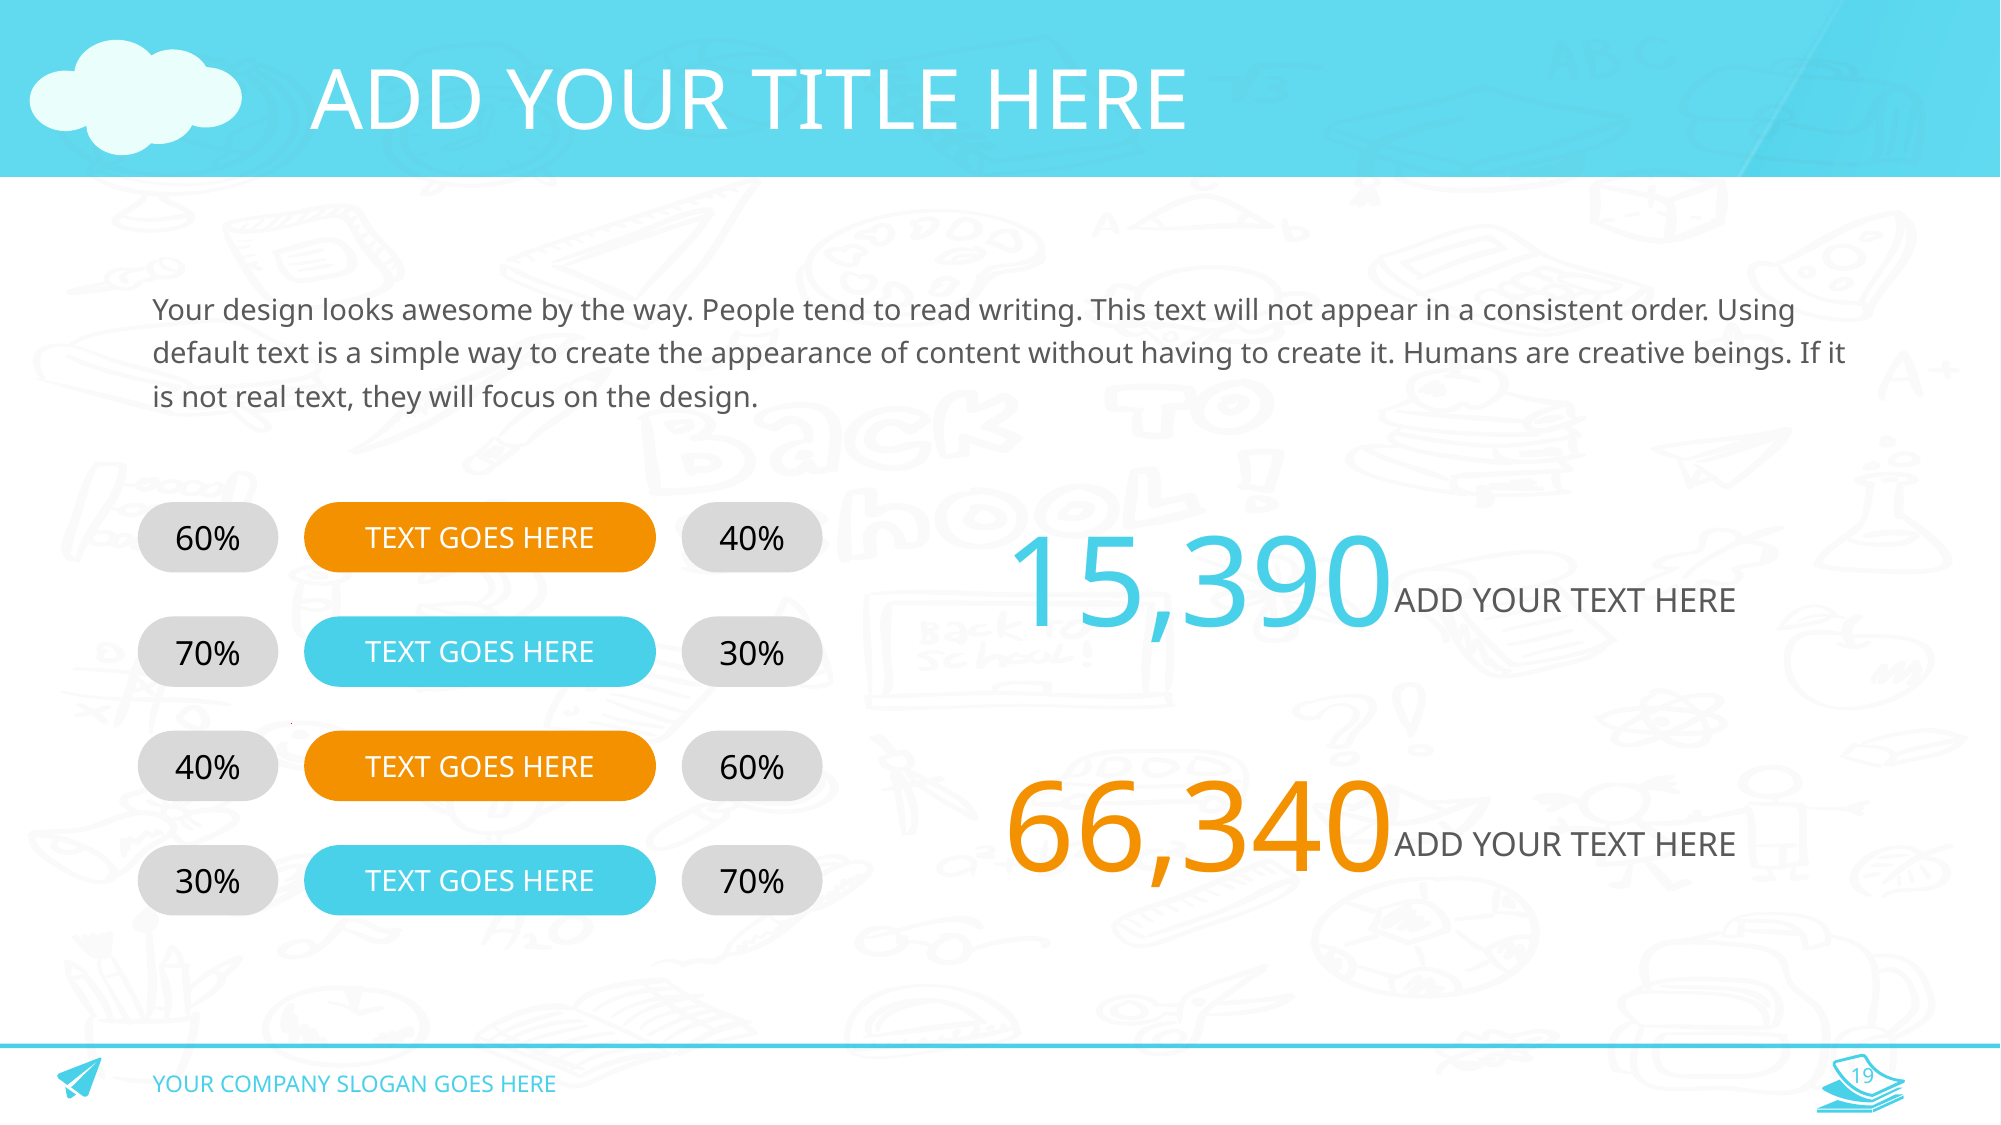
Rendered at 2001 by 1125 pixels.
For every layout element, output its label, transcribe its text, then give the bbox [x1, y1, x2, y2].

text_box 60% [136, 501, 280, 574]
text_box TEXT GOES HERE [350, 740, 610, 791]
text_box 30% [680, 615, 824, 688]
text_box [303, 729, 658, 803]
text_box 66,340 [988, 738, 1410, 904]
text_box ADD YOUR TEXT HERE [1379, 816, 1752, 871]
text_box TEXT GOES HERE [350, 854, 610, 905]
text_box TEXT GOES HERE [350, 626, 610, 676]
text_box [303, 501, 658, 574]
text_box Your design looks awesome by the way. People tend to read writing. This text will not appear in a consistent order. Using default text is a simple way to create the appearance of content without having to create it. Humans are creative beings. If it is not real text, they will focus on the design. [137, 274, 1862, 421]
text_box 70% [680, 844, 824, 917]
text_box 60% [680, 729, 824, 803]
text_box 15,390 [988, 494, 1410, 660]
text_box [303, 844, 658, 917]
text_box TEXT GOES HERE [350, 511, 610, 562]
text_box 40% [136, 729, 280, 803]
footer YOUR COMPANY SLOGAN GOES HERE [137, 1053, 813, 1113]
title ADD YOUR TITLE HERE [295, 28, 1863, 177]
text_box 40% [680, 501, 824, 574]
picture [0, 0, 2001, 1125]
text_box 70% [136, 615, 280, 688]
text_box [303, 615, 658, 688]
text_box ADD YOUR TEXT HERE [1379, 572, 1752, 627]
text_box 30% [136, 844, 280, 917]
